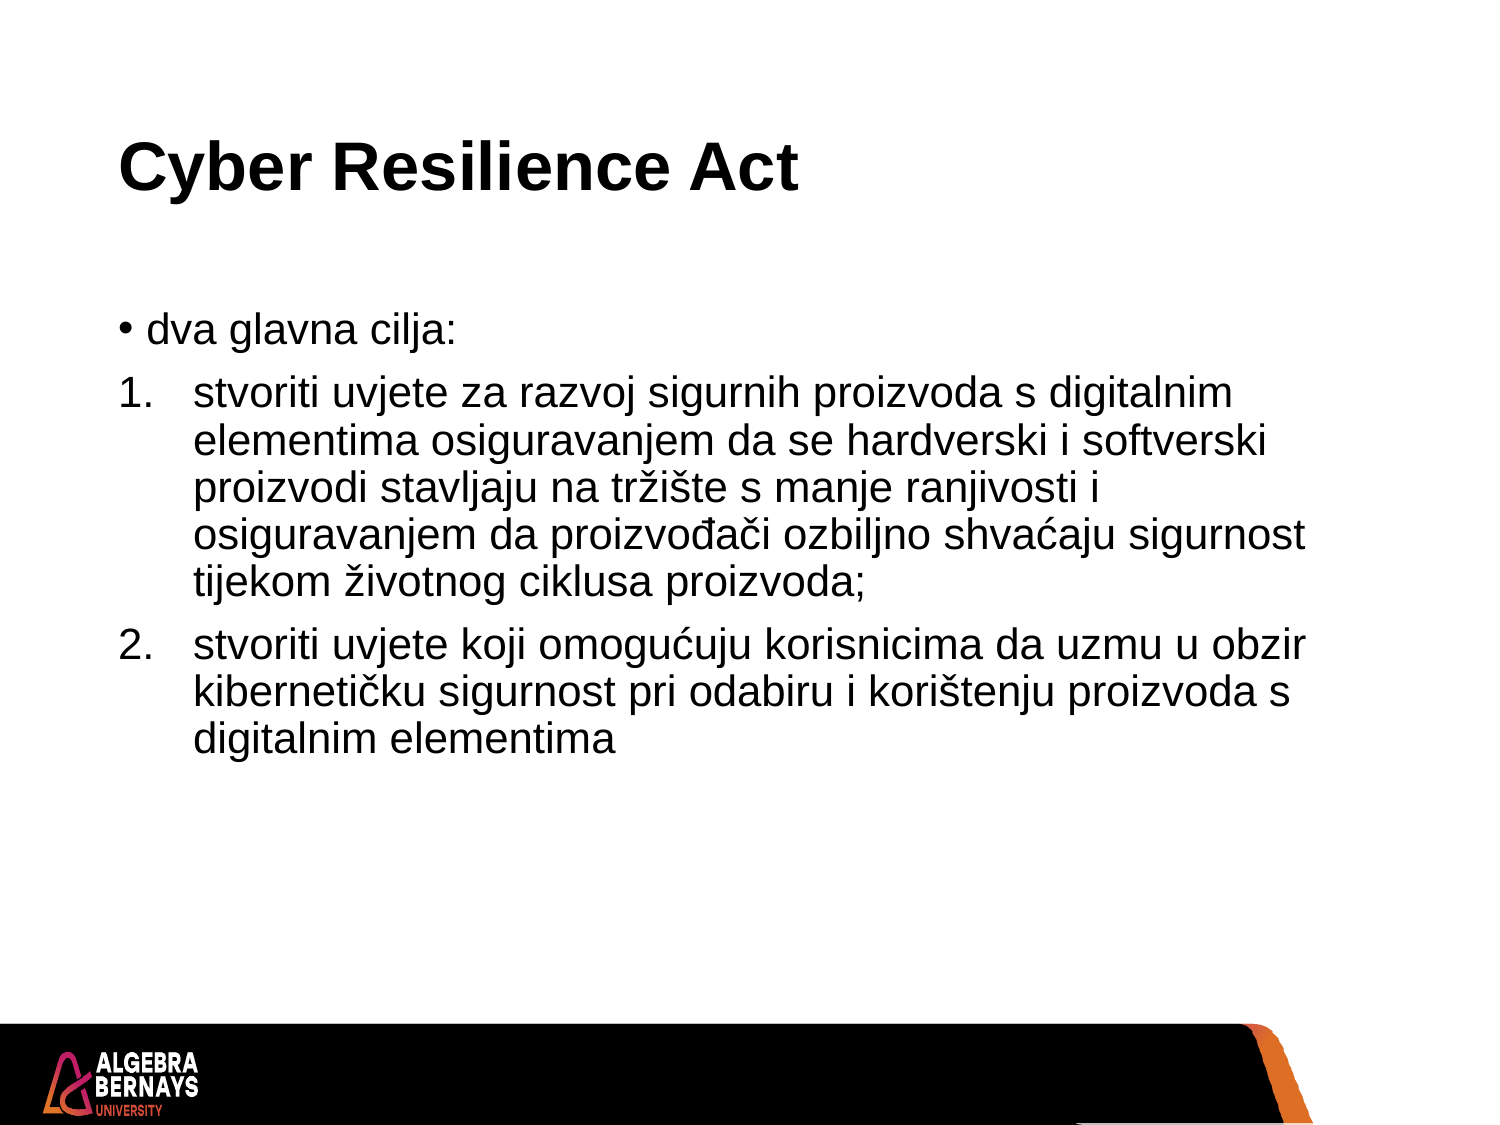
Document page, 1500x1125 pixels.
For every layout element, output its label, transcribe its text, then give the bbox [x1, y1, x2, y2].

list ​dva glavna cilja: stvoriti uvjete za razvoj sigurnih proizvoda s digitalnim elementima osiguravanjem da se hardverski i softverski proizvodi stavljaju na tržište s manje ranjivosti i osiguravanjem da proizvođači ozbiljno shvaćaju sigurnost tijekom životnog ciklusa proizvoda; stvoriti uvjete koji omogućuju korisnicima da uzmu u obzir kibernetičku sigurnost pri odabiru i korištenju proizvoda s digitalnim elementima [103, 299, 1397, 1014]
title Cyber Resilience Act [103, 59, 1397, 278]
picture [0, 1023, 1468, 1125]
